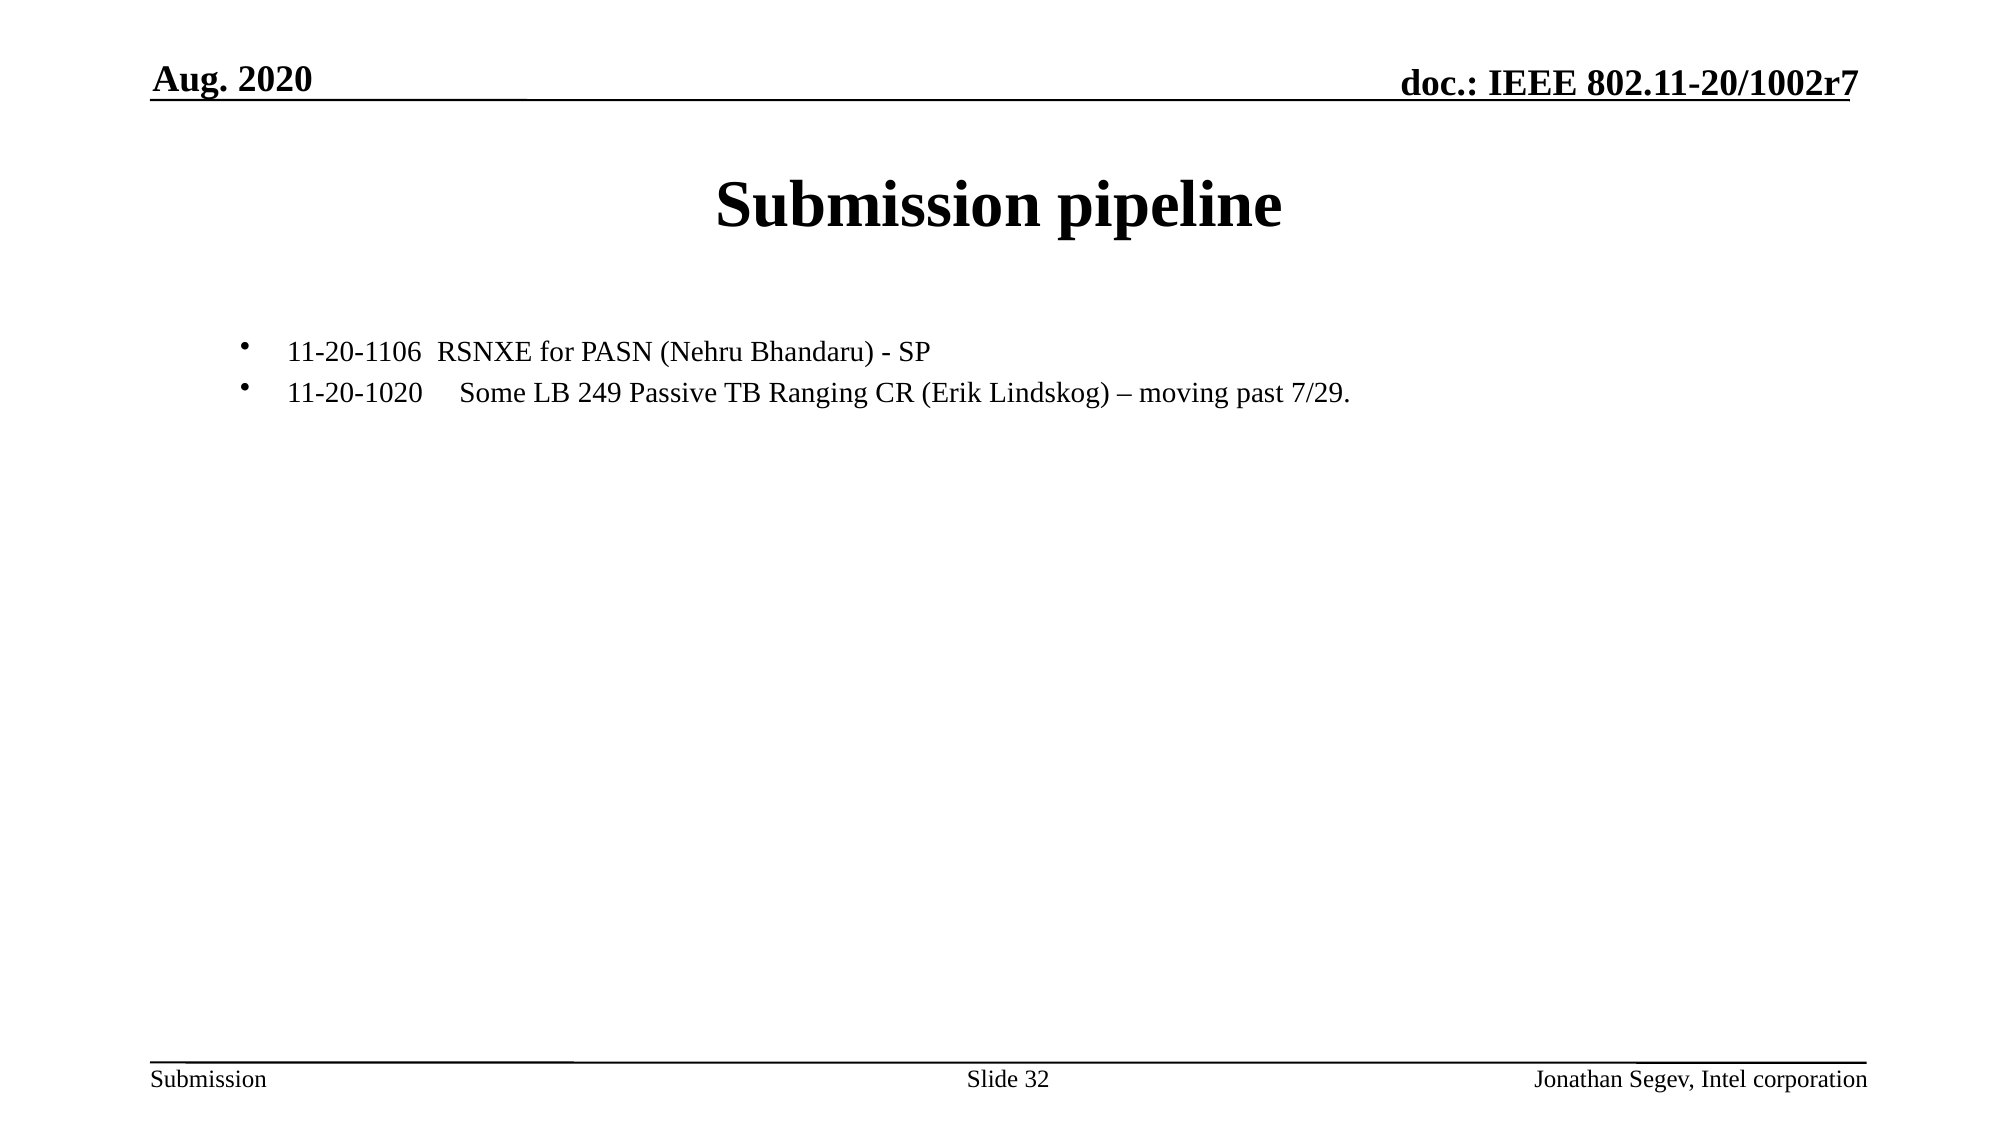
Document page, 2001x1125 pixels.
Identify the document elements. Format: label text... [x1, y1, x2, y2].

slide_number Slide 32 [950, 1061, 1067, 1123]
list 11-20-1106 RSNXE for PASN (Nehru Bhandaru) - SP 11-20-1020 Some LB 249 Passive TB Ranging CR (Erik Lindskog) – moving past 7/29. [149, 324, 1850, 1000]
title Submission pipeline [149, 112, 1850, 288]
footer Jonathan Segev, Intel corporation [1171, 1061, 1869, 1093]
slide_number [152, 54, 563, 100]
